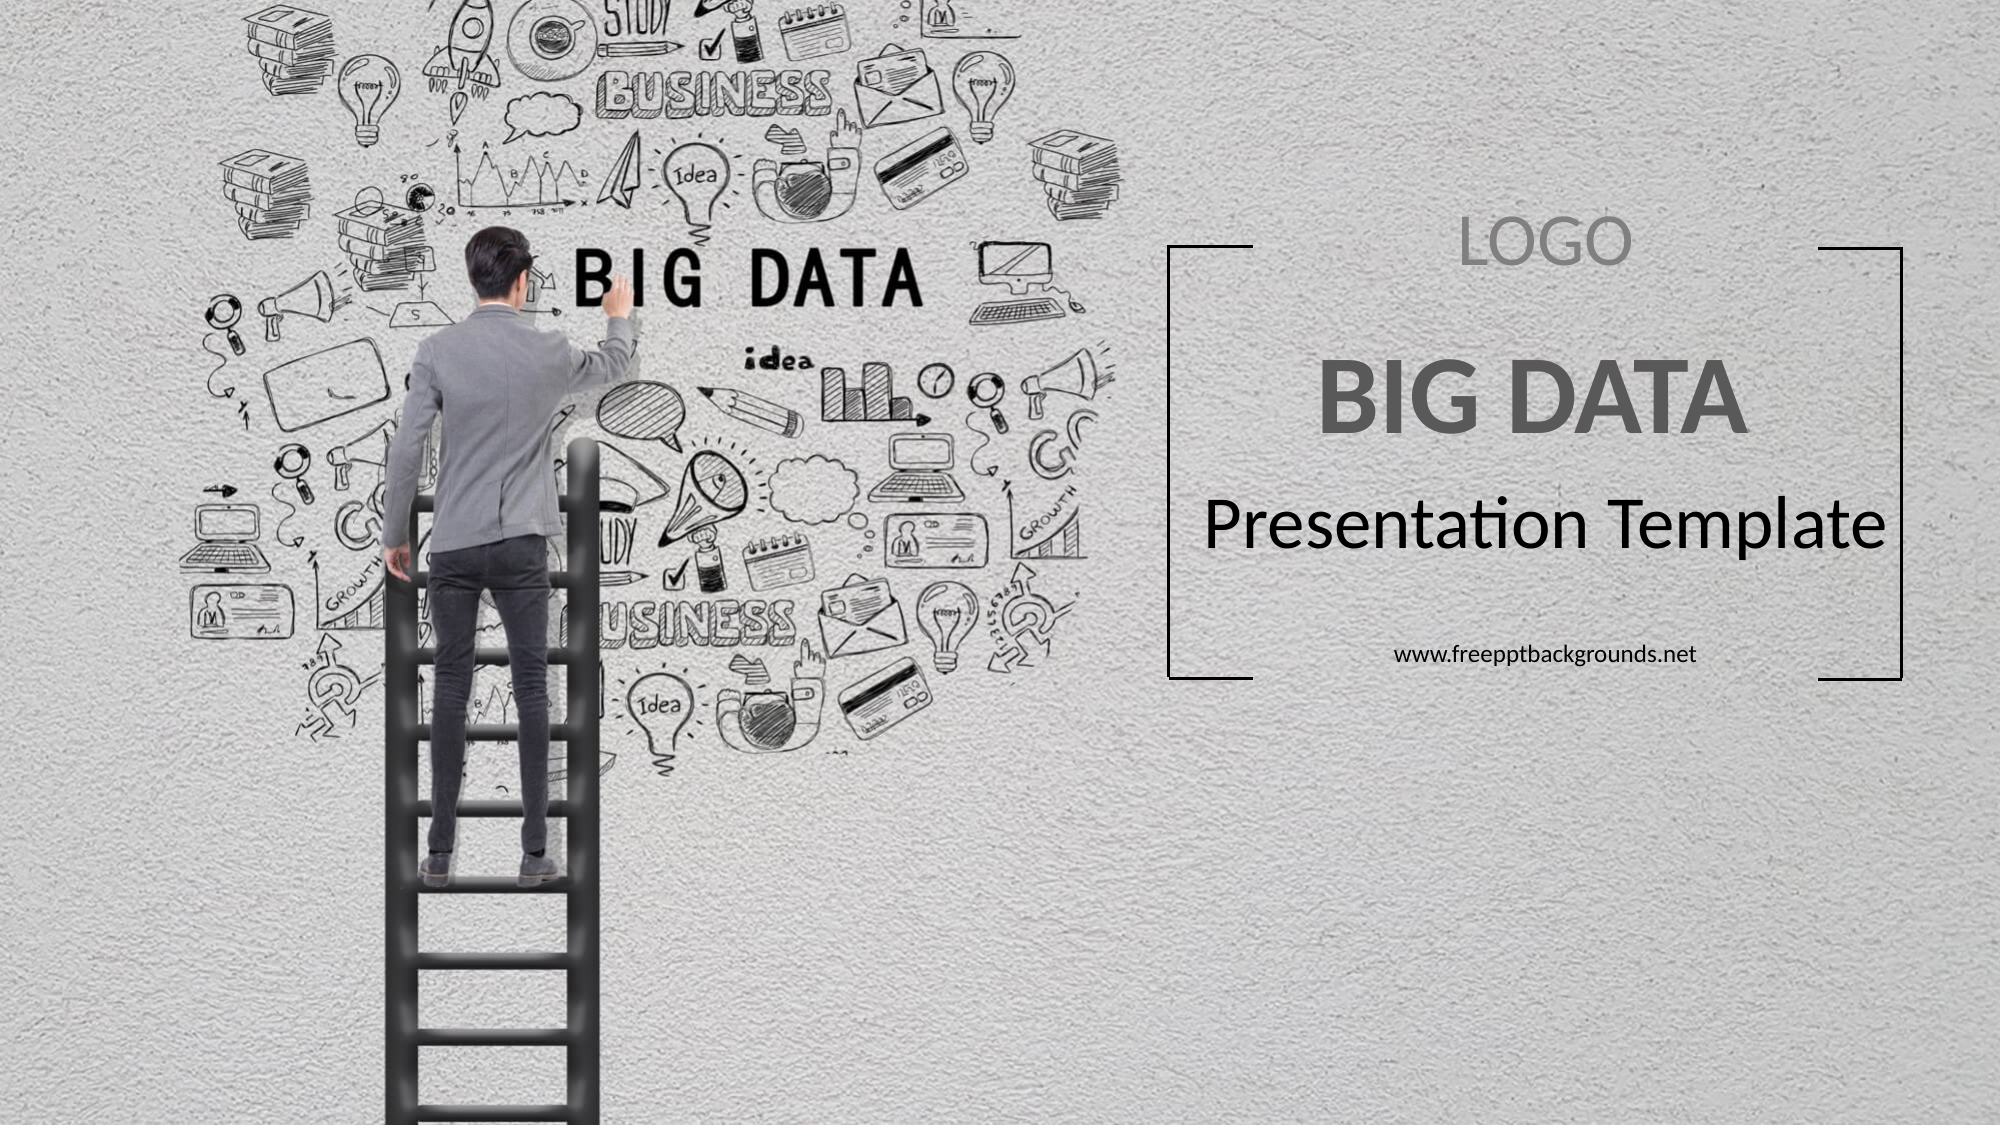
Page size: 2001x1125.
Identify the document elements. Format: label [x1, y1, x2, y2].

text_box [1817, 246, 1902, 680]
picture [0, 0, 2000, 1125]
text_box [1168, 245, 1254, 679]
